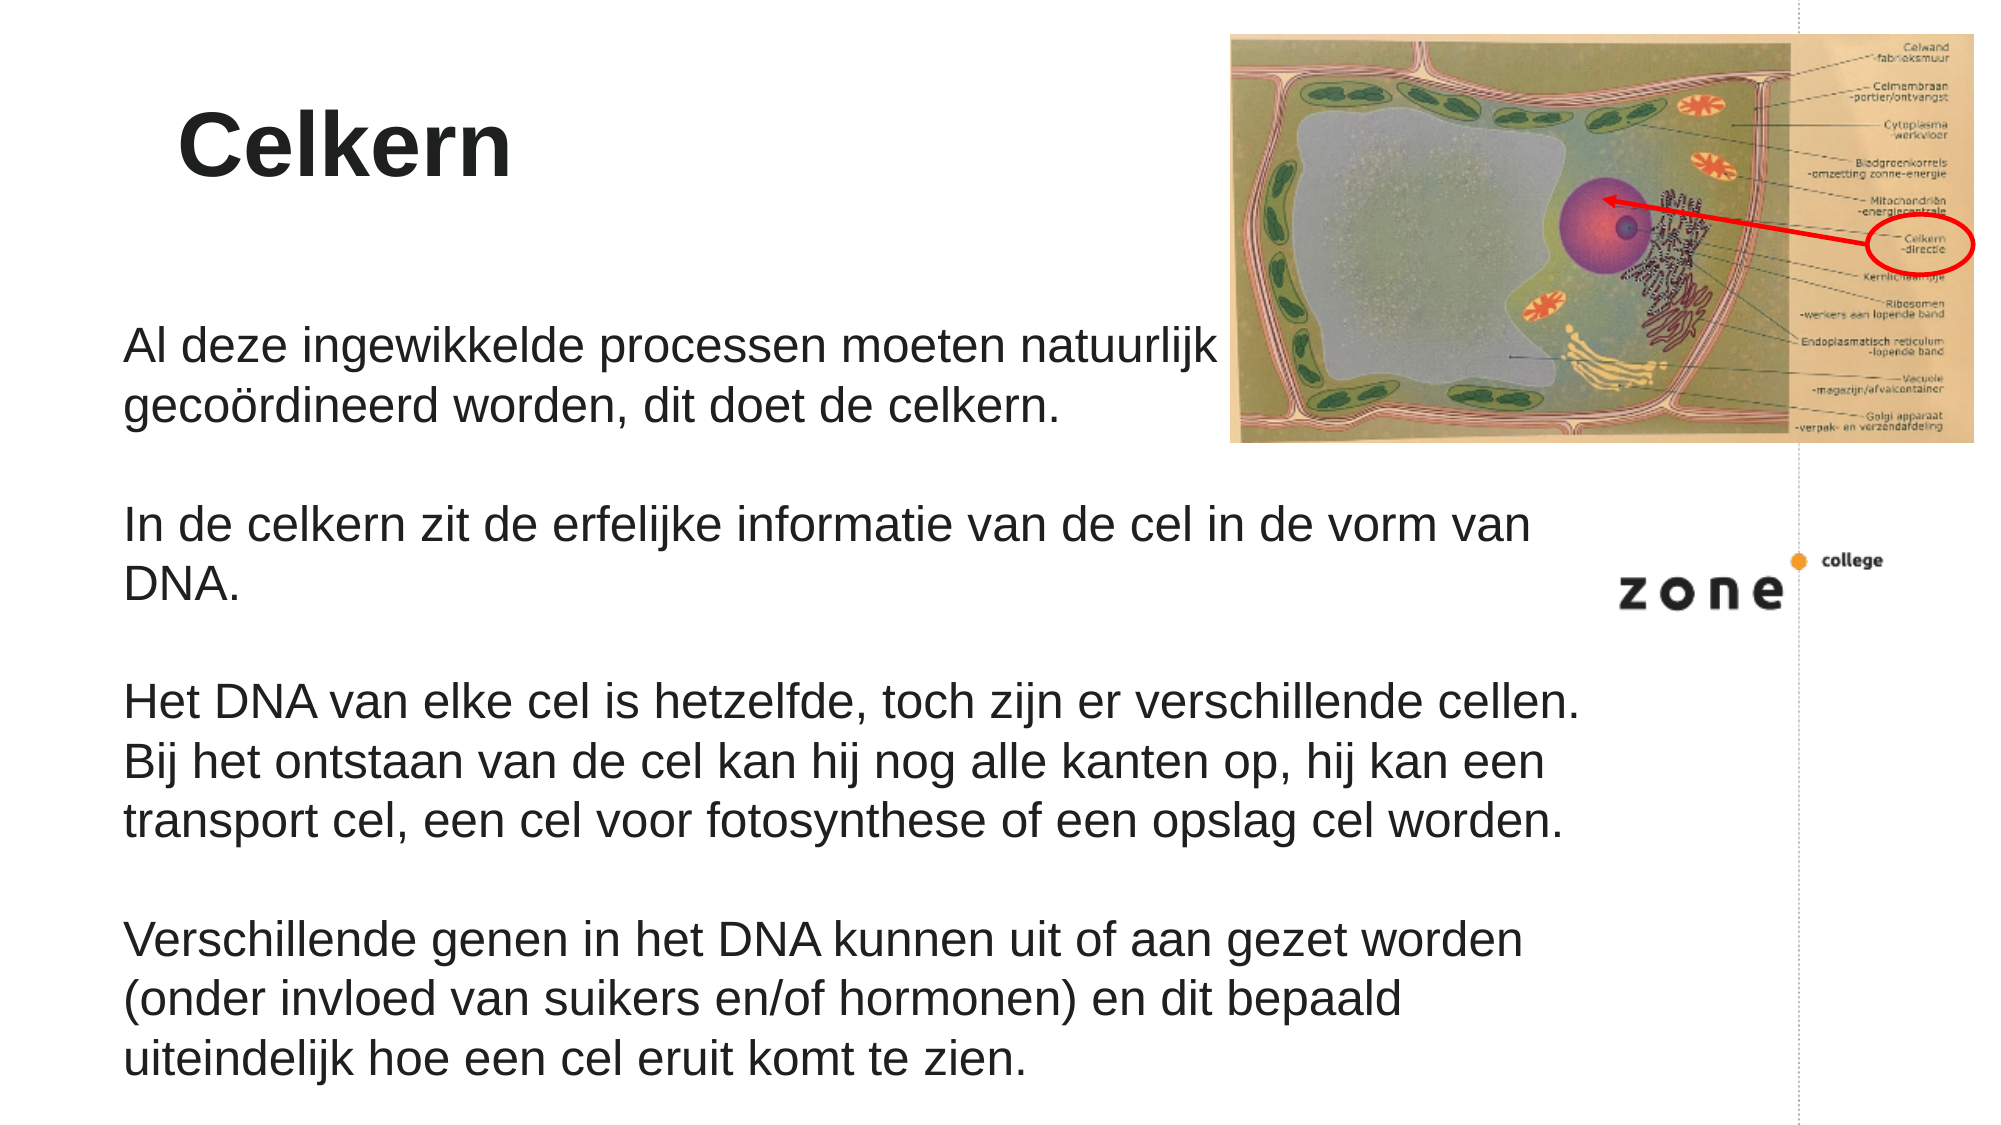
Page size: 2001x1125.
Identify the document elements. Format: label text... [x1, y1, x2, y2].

title Celkern [177, 97, 1230, 261]
list Al deze ingewikkelde processen moeten natuurlijk gecoördineerd worden, dit doet de celkern. In de celkern zit de erfelijke informatie van de cel in de vorm van DNA. Het DNA van elke cel is hetzelfde, toch zijn er verschillende cellen. Bij het ontstaan van de cel kan hij nog alle kanten op, hij kan een transport cel, een cel voor fotosynthese of een opslag cel worden. Verschillende genen in het DNA kunnen uit of aan gezet worden (onder invloed van suikers en/of hormonen) en dit bepaald uiteindelijk hoe een cel eruit komt te zien. [123, 313, 1602, 1091]
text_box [1601, 198, 1868, 245]
picture [1230, 0, 2001, 1125]
